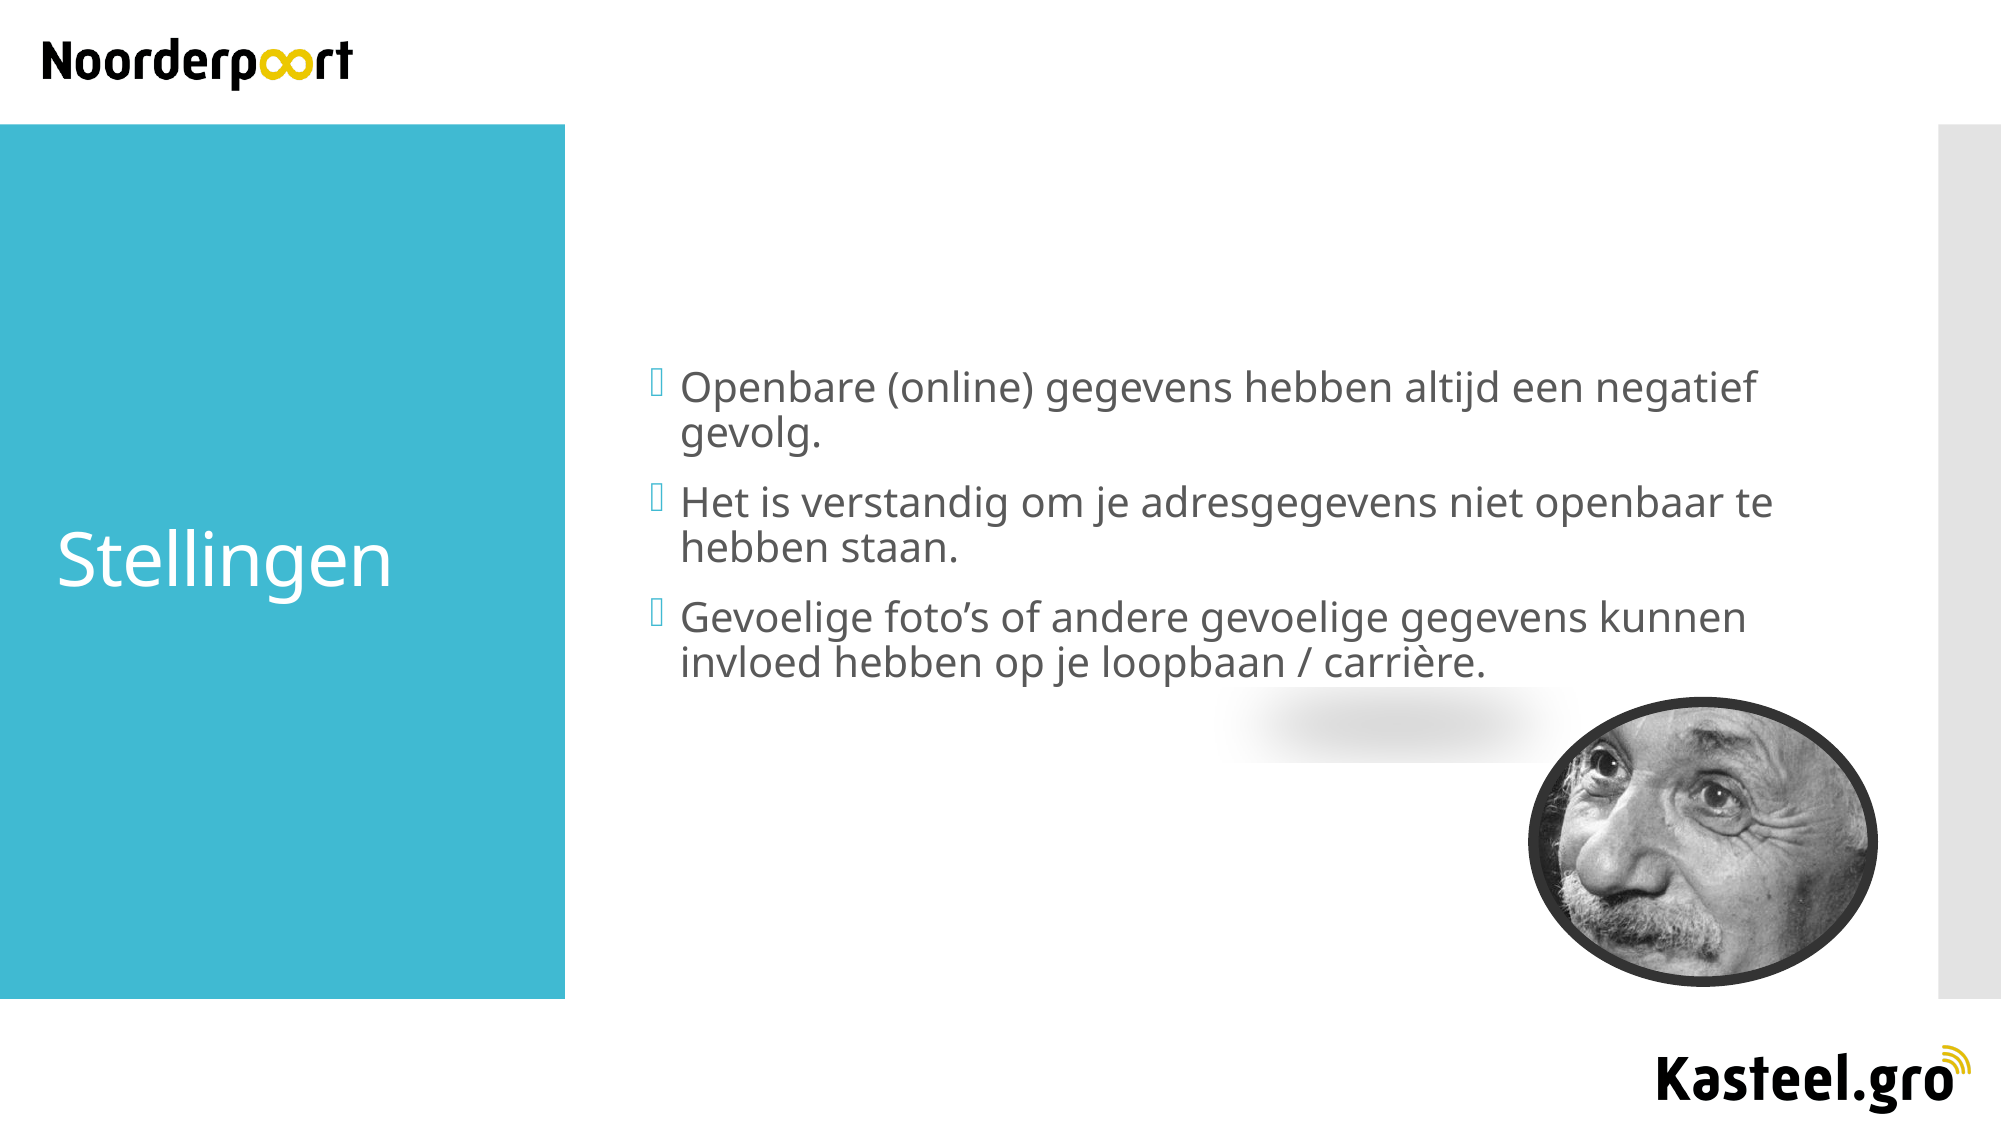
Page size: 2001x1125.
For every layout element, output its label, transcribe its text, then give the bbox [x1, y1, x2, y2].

picture [1533, 701, 1874, 982]
title Stellingen [41, 184, 525, 940]
list Openbare (online) gegevens hebben altijd een negatief gevolg. Het is verstandig om je adresgegevens niet openbaar te hebben staan. Gevoelige foto’s of andere gevoelige gegevens kunnen invloed hebben op je loopbaan / carrière. [634, 141, 1835, 982]
picture [1657, 1045, 1971, 1114]
picture [41, 35, 354, 92]
